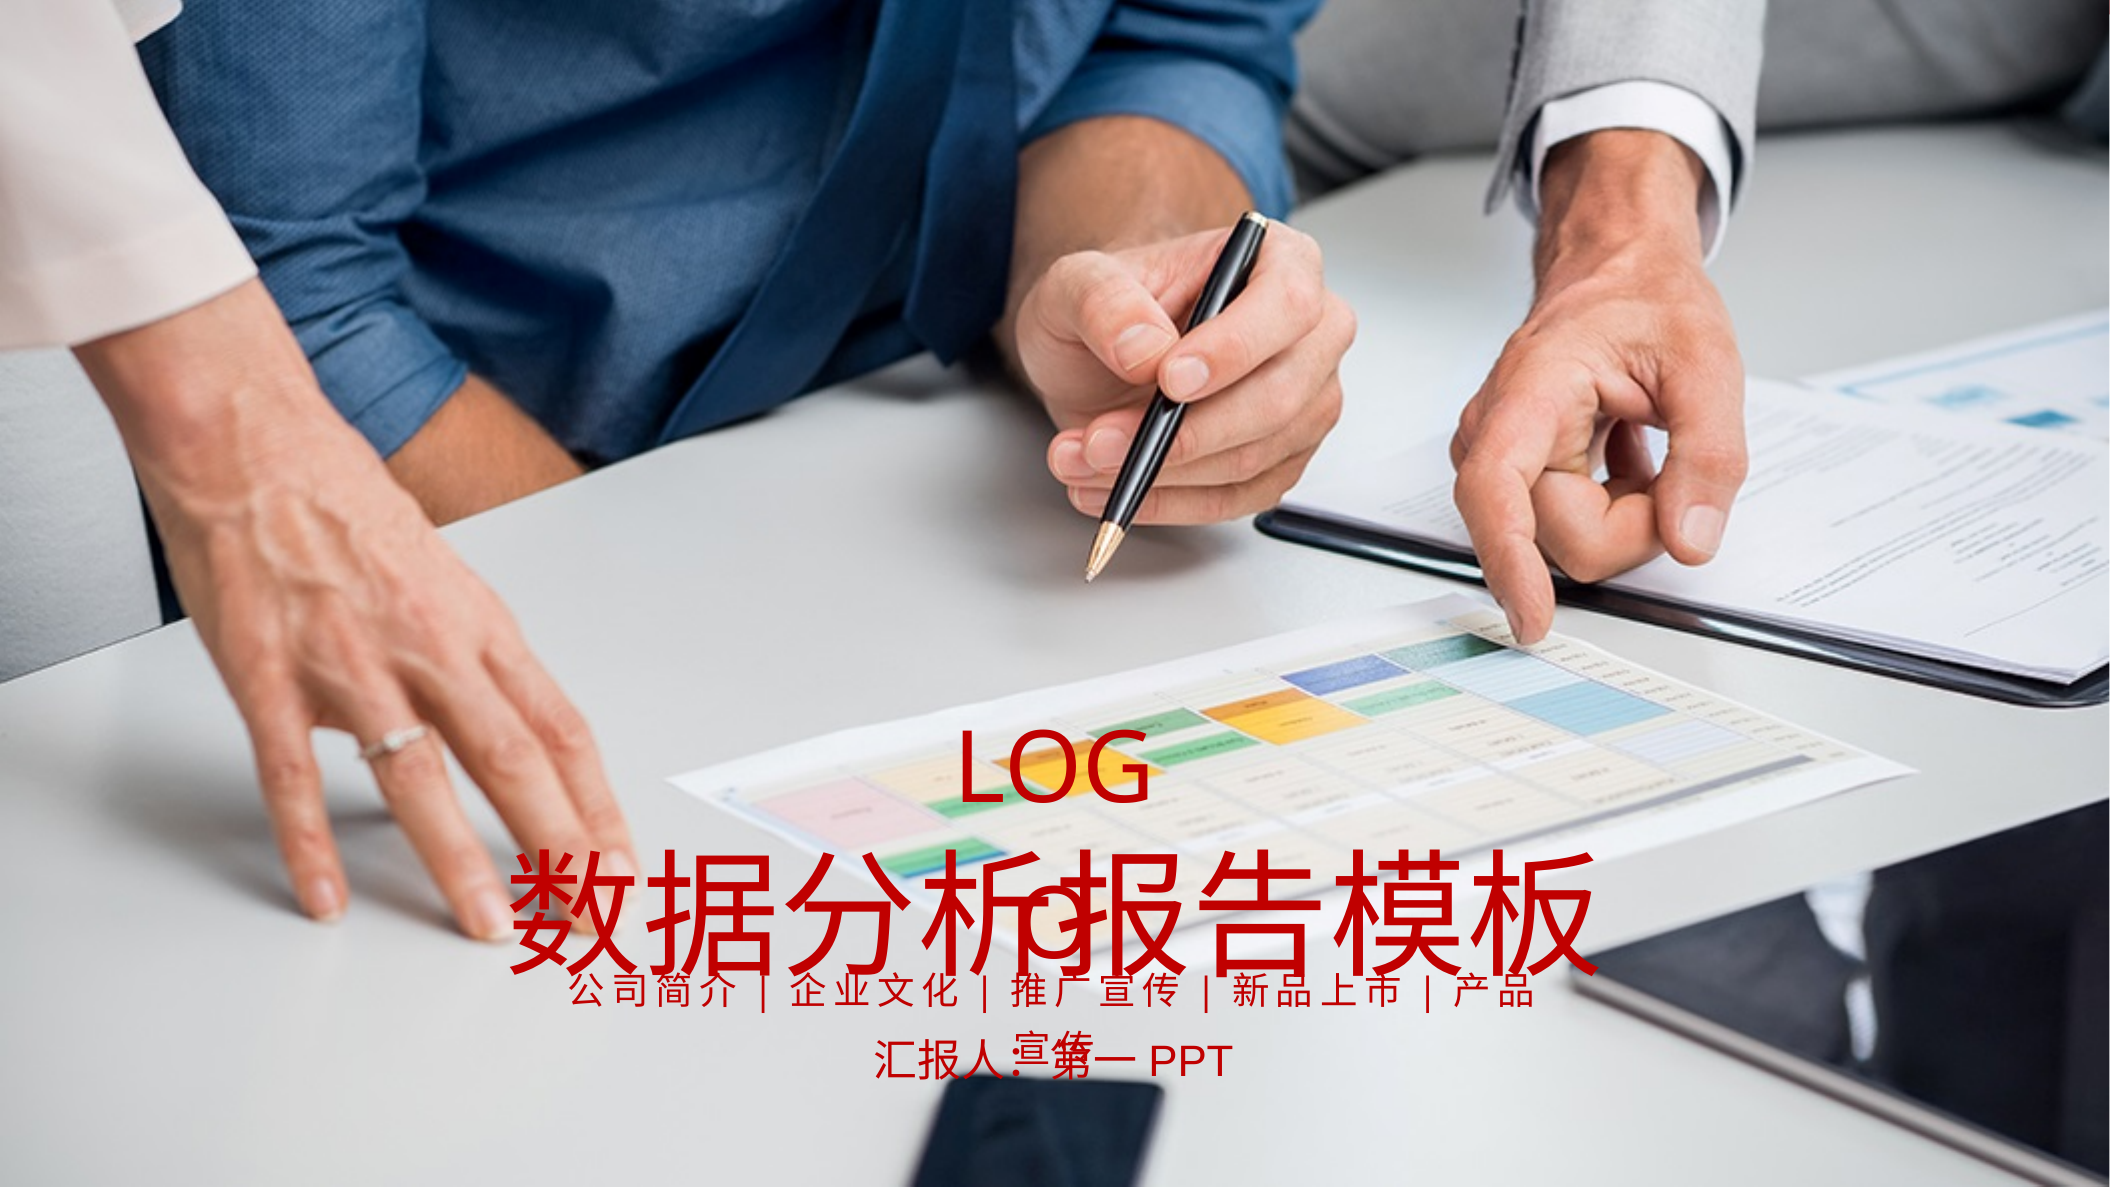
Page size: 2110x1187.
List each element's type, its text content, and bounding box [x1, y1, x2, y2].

text_box 数据分析报告模板 [444, 771, 1666, 1001]
text_box LOGO [911, 659, 1198, 987]
text_box [0, 0, 2110, 1187]
text_box 汇报人：第一PPT [783, 1009, 1325, 1093]
text_box 公司简介|企业文化|推广宣传|新品上市|产品宣传 [538, 1001, 1571, 1078]
